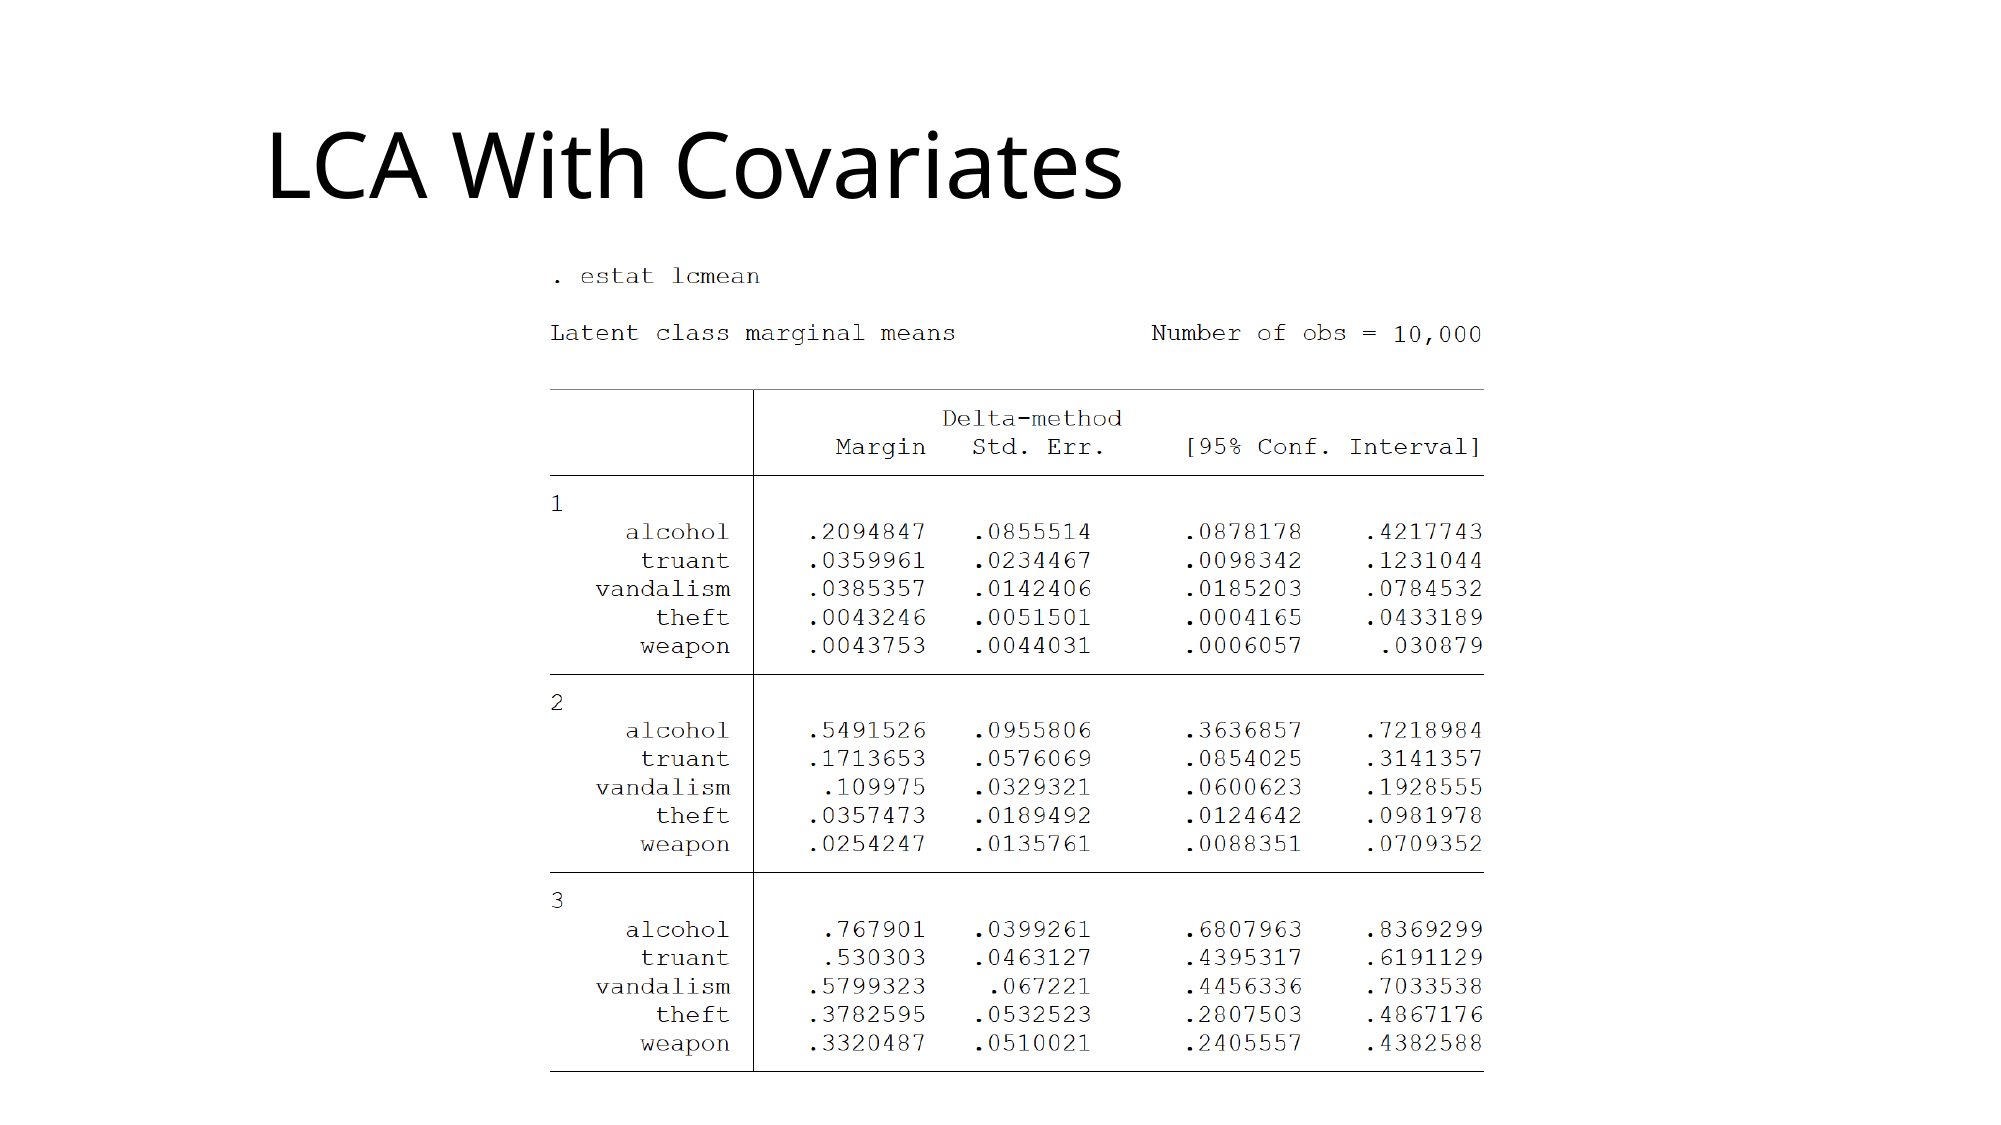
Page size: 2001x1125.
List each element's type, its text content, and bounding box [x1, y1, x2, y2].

title LCA With Covariates [249, 99, 1750, 238]
picture [541, 262, 1500, 1086]
